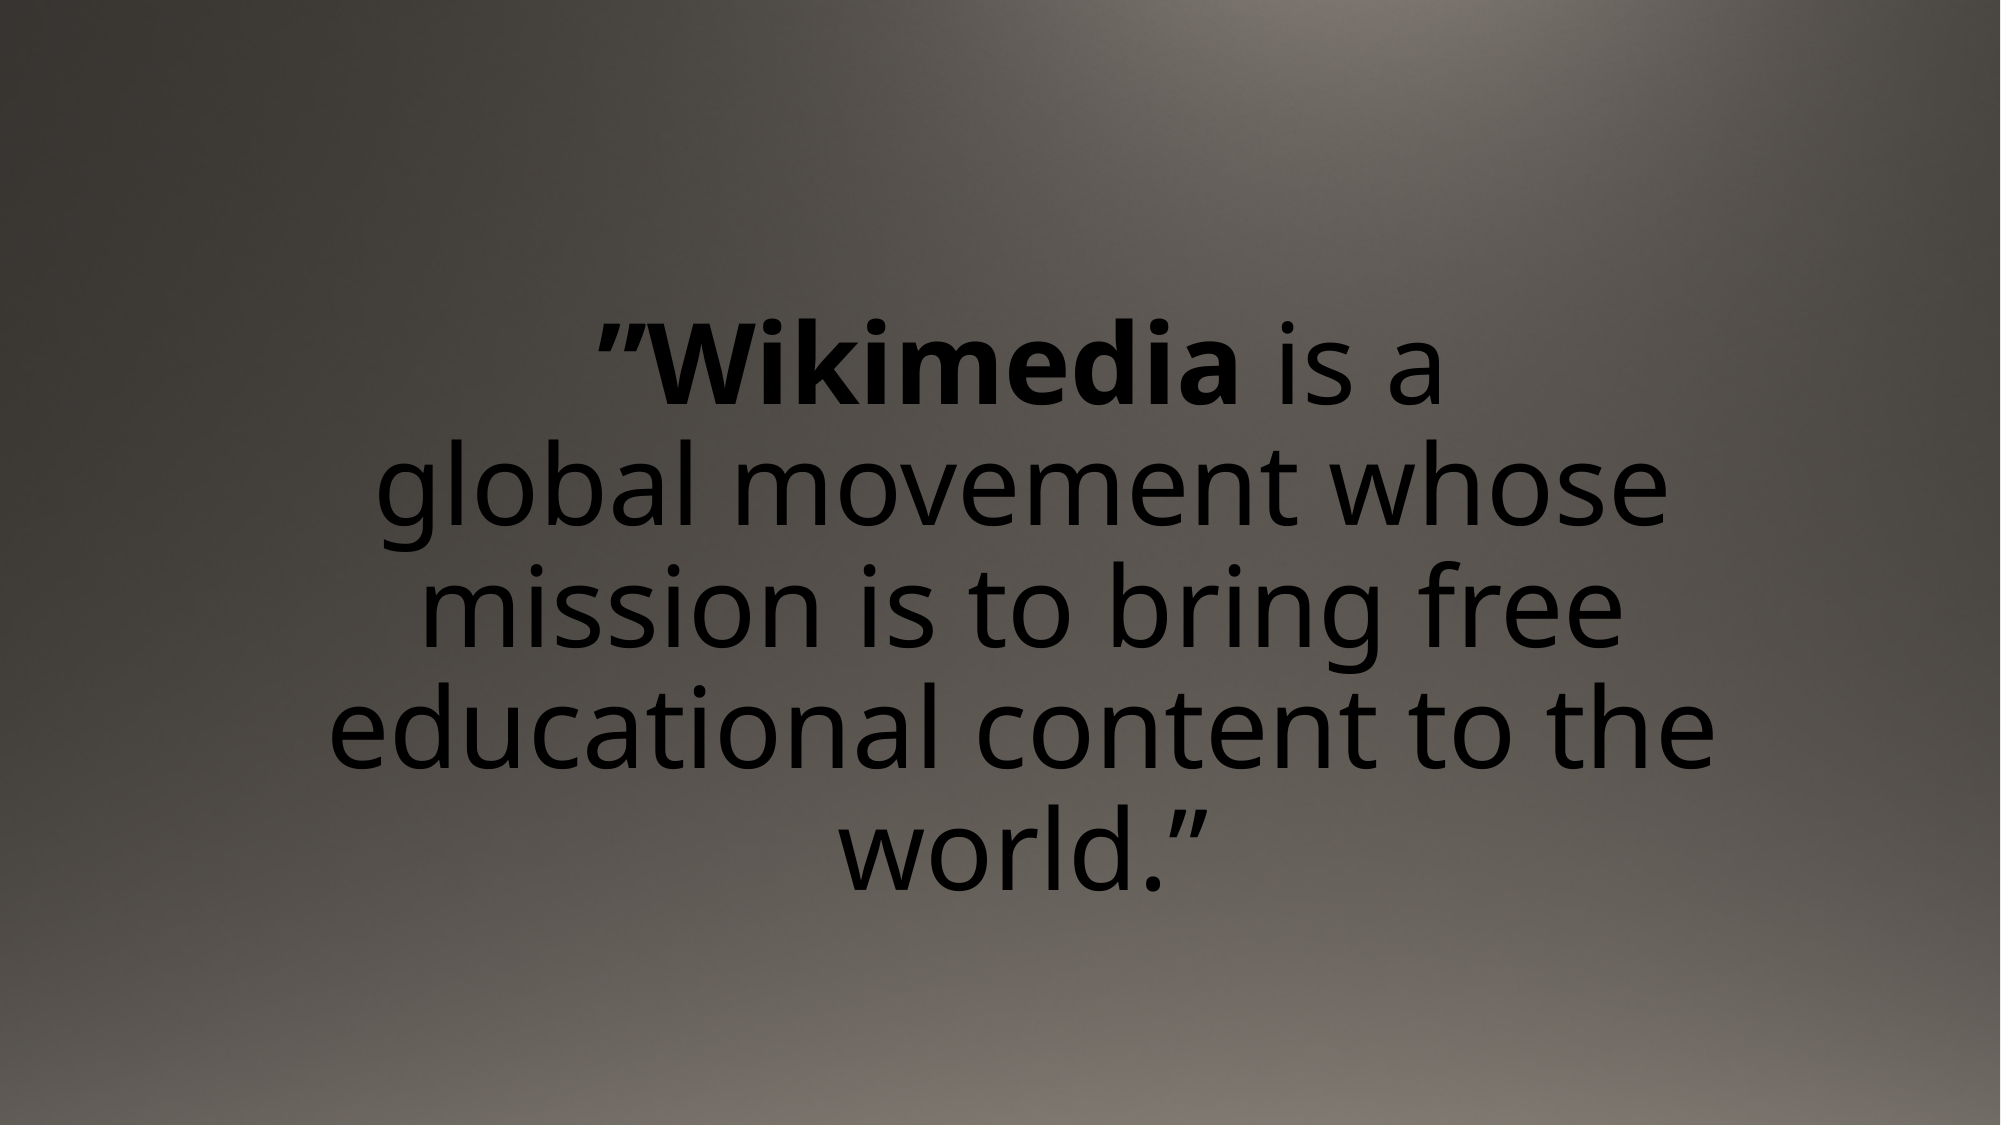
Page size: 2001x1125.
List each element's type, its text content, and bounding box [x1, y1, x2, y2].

list ”Wikimedia is a global movement whose mission is to bring free educational content to the world.” [183, 299, 1863, 1014]
picture [0, 0, 2001, 1125]
